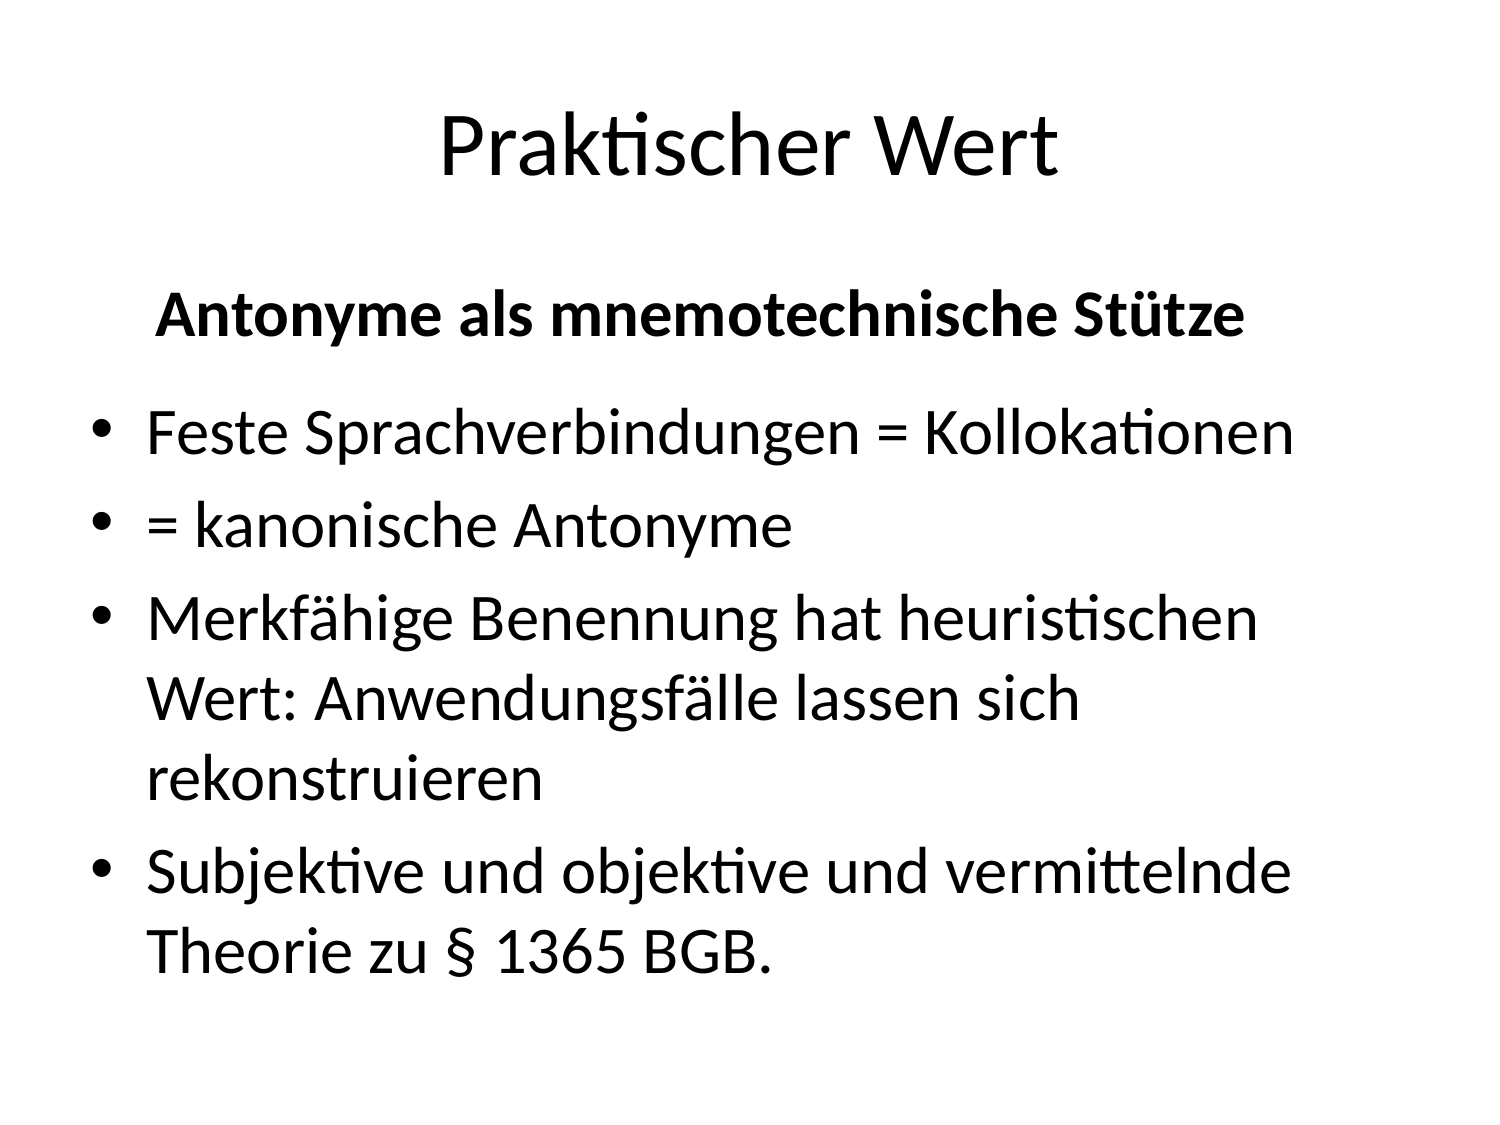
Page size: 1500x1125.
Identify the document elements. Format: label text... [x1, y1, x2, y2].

title Praktischer Wert [75, 45, 1425, 233]
list Antonyme als mnemotechnische Stütze Feste Sprachverbindungen = Kollokationen = kanonische Antonyme Merkfähige Benennung hat heuristischen Wert: Anwendungsfälle lassen sich rekonstruieren Subjektive und objektive und vermittelnde Theorie zu § 1365 BGB. [75, 262, 1425, 1005]
